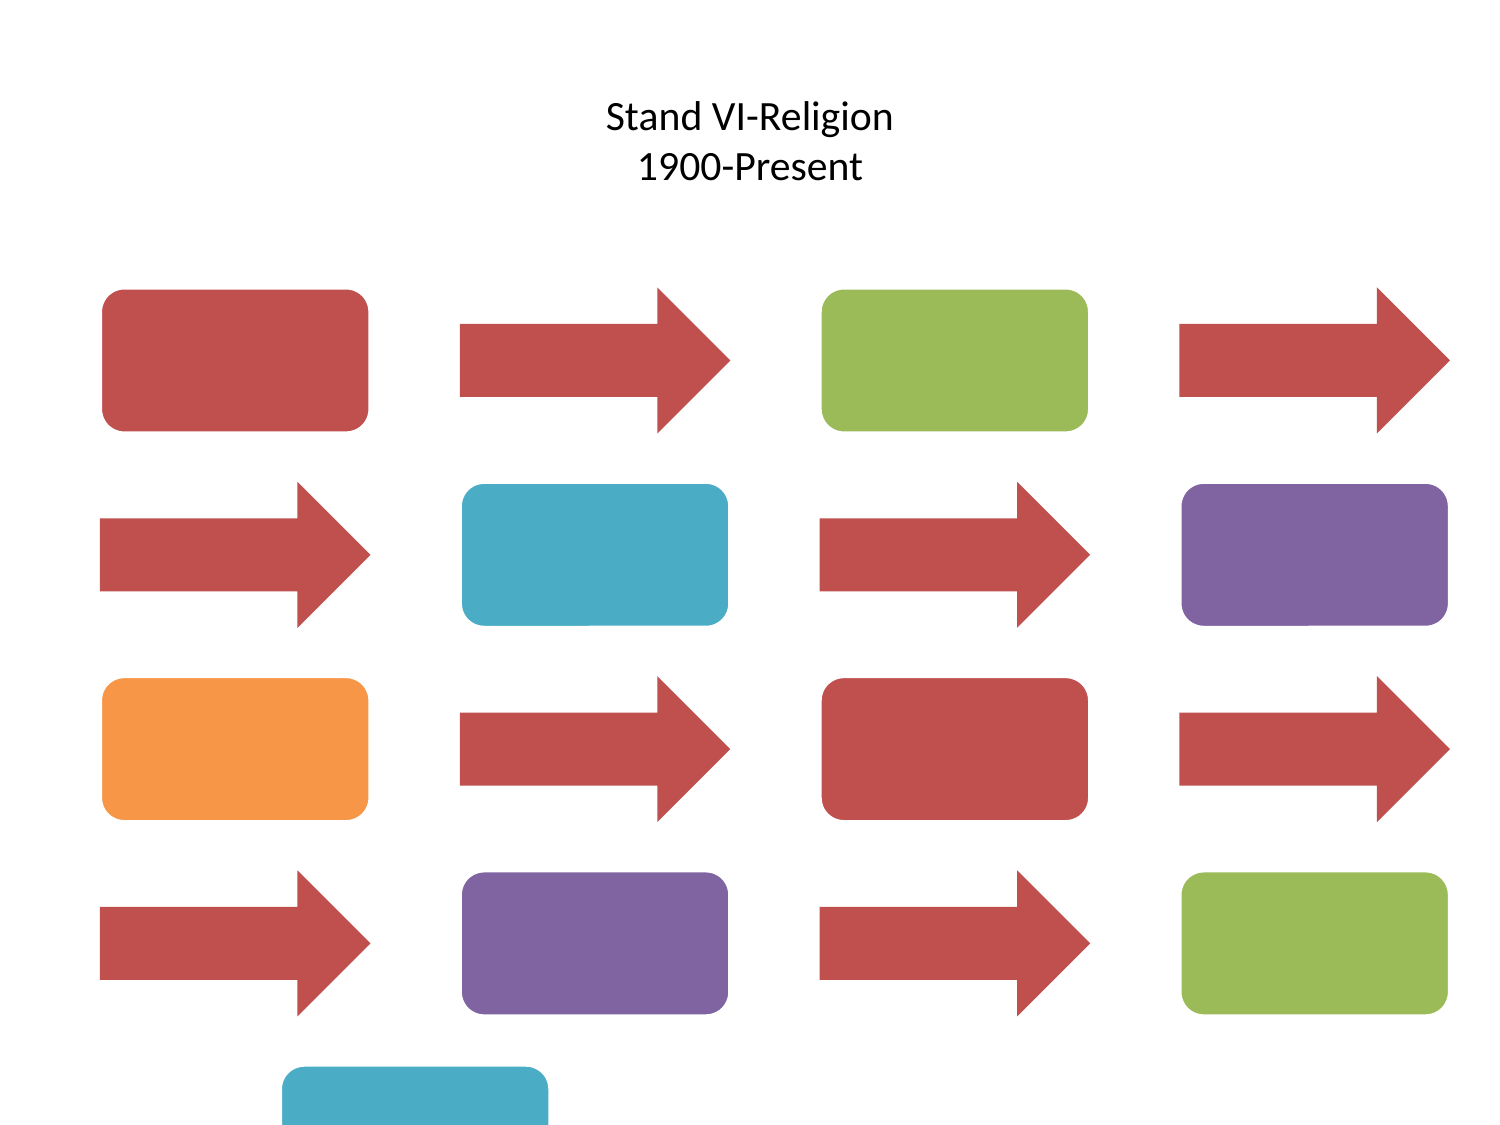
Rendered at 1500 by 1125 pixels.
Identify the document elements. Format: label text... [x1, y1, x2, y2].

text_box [99, 287, 1451, 1031]
title Stand VI-Religion 1900-Present [75, 45, 1425, 233]
